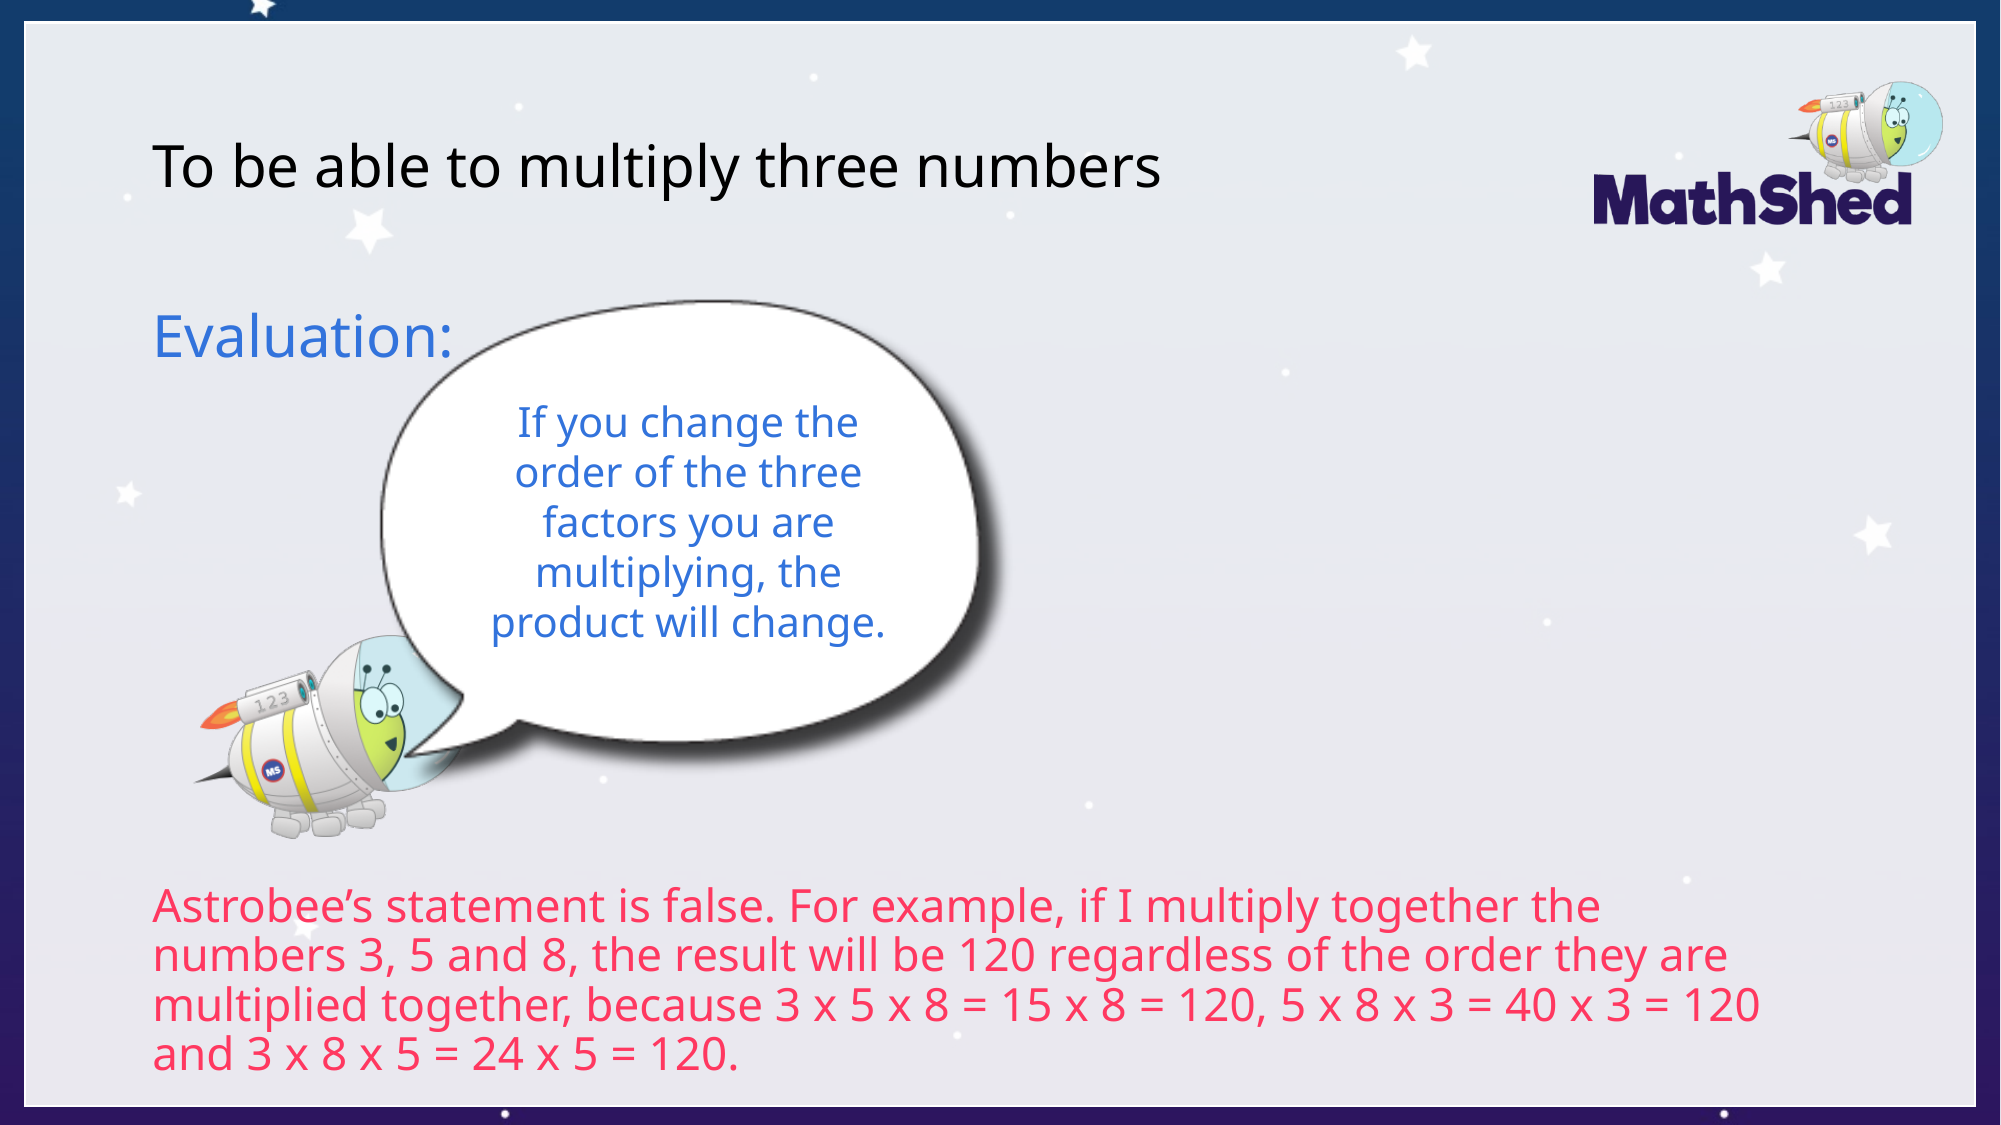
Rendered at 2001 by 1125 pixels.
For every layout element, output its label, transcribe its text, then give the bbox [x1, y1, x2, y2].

list Evaluation: Astrobee’s statement is false. For example, if I multiply together the numbers 3, 5 and 8, the result will be 120 regardless of the order they are multiplied together, because 3 x 5 x 8 = 15 x 8 = 120, 5 x 8 x 3 = 40 x 3 = 120 and 3 x 8 x 5 = 24 x 5 = 120. [137, 299, 1808, 1014]
picture [0, 0, 2001, 1125]
title To be able to multiply three numbers [137, 59, 1578, 278]
